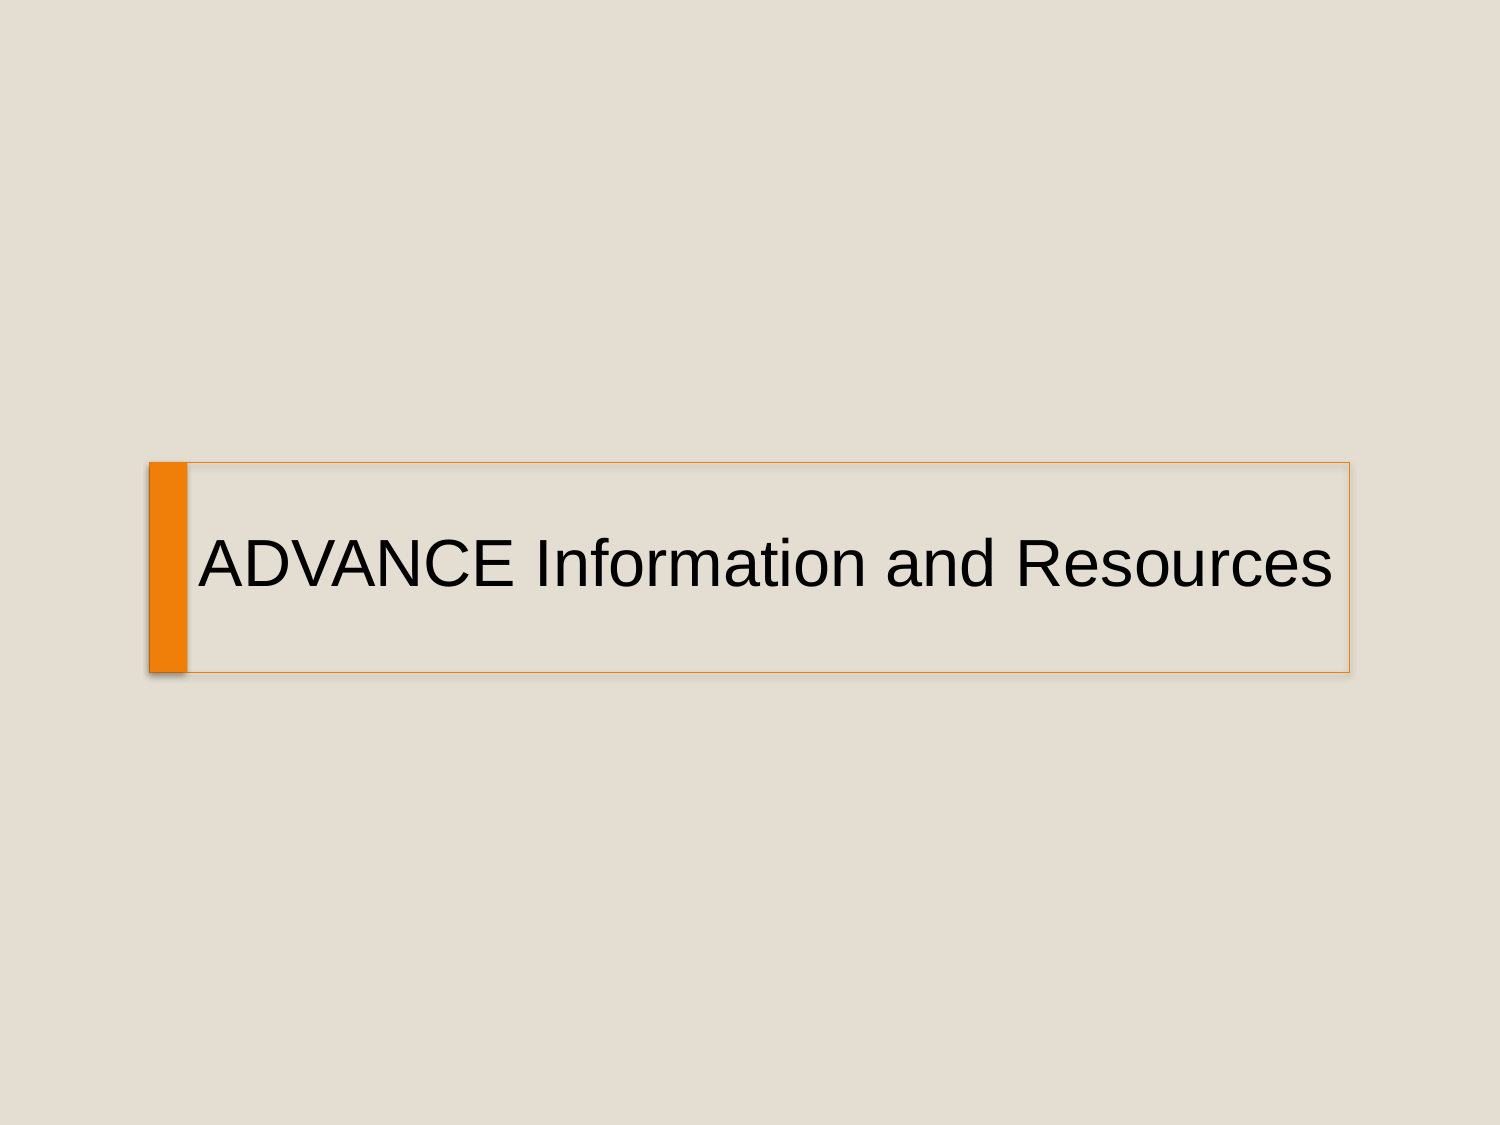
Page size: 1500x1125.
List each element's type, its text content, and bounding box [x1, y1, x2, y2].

title ADVANCE Information and Resources [162, 512, 1350, 688]
